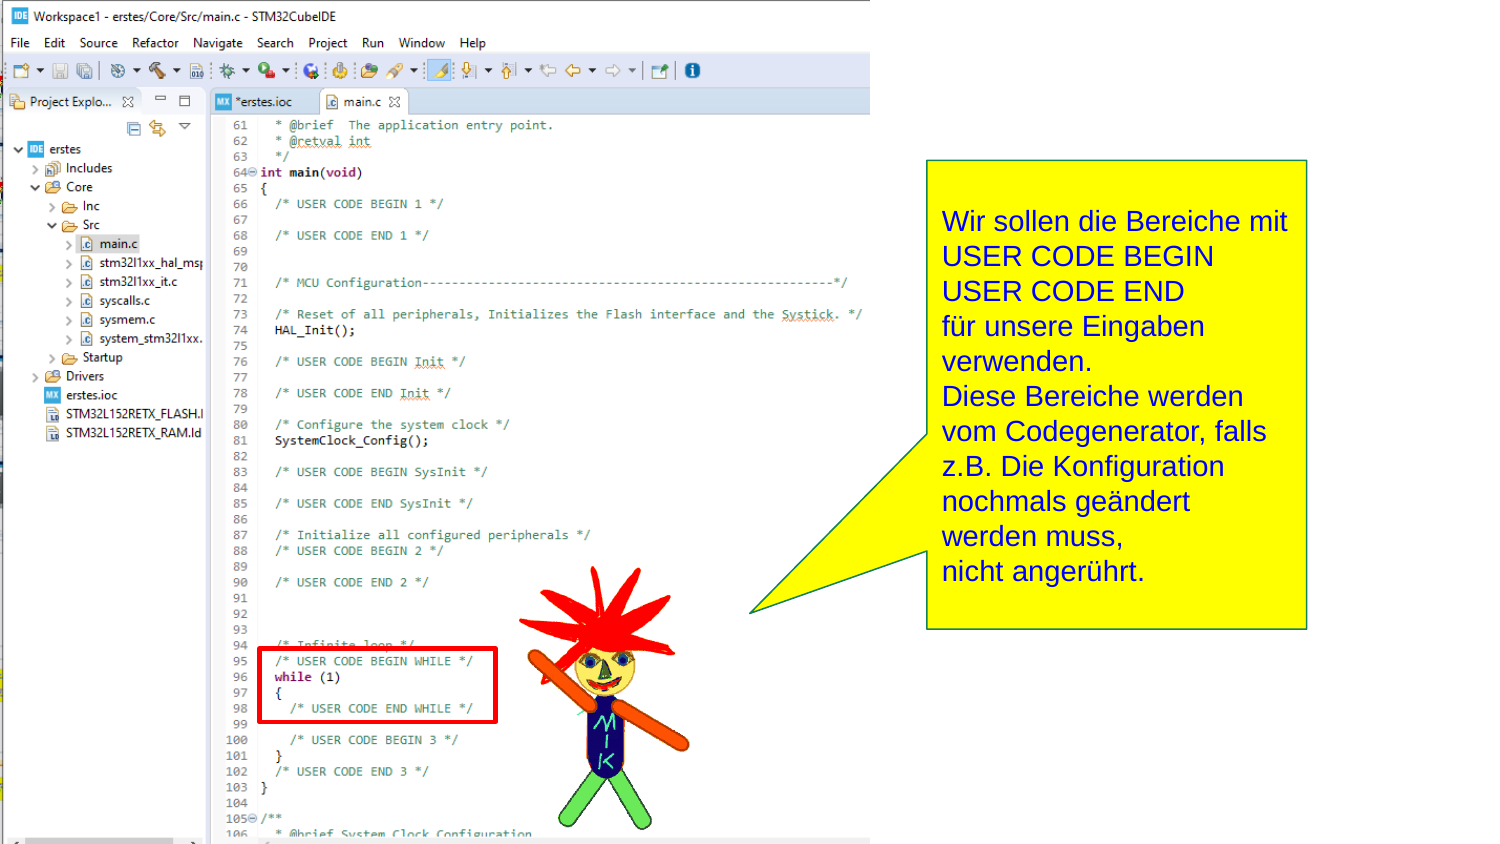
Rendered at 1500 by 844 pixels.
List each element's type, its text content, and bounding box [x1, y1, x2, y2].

picture [0, 0, 871, 844]
text_box Wir sollen die Bereiche mit USER CODE BEGIN USER CODE END für unsere Eingaben verwenden. Diese Bereiche werden vom Codegenerator, falls z.B. Die Konfiguration nochmals geändert werden muss, nicht angerührt. [875, 160, 1307, 630]
